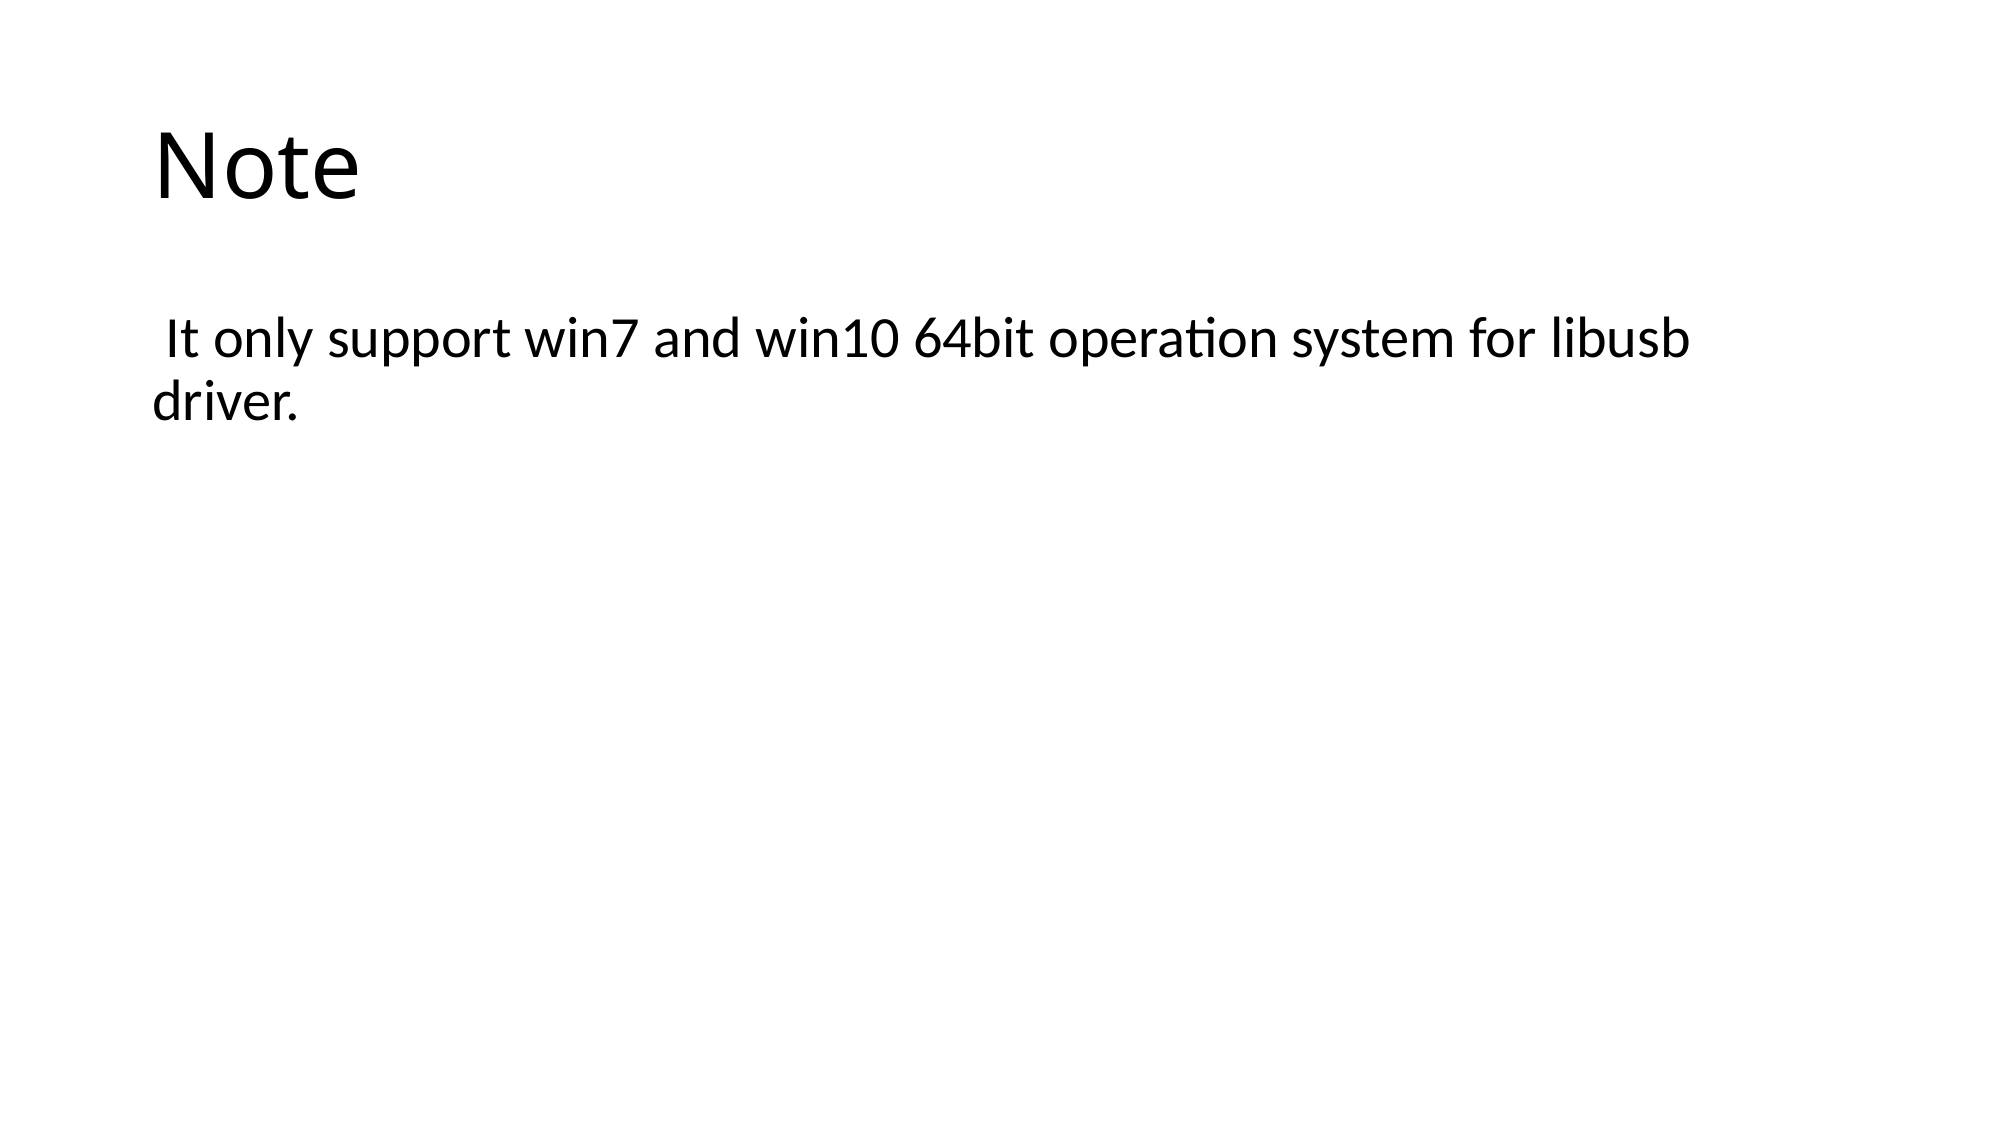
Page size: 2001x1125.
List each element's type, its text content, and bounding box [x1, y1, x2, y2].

list It only support win7 and win10 64bit operation system for libusb driver. [137, 299, 1863, 1014]
title Note [137, 59, 1863, 278]
